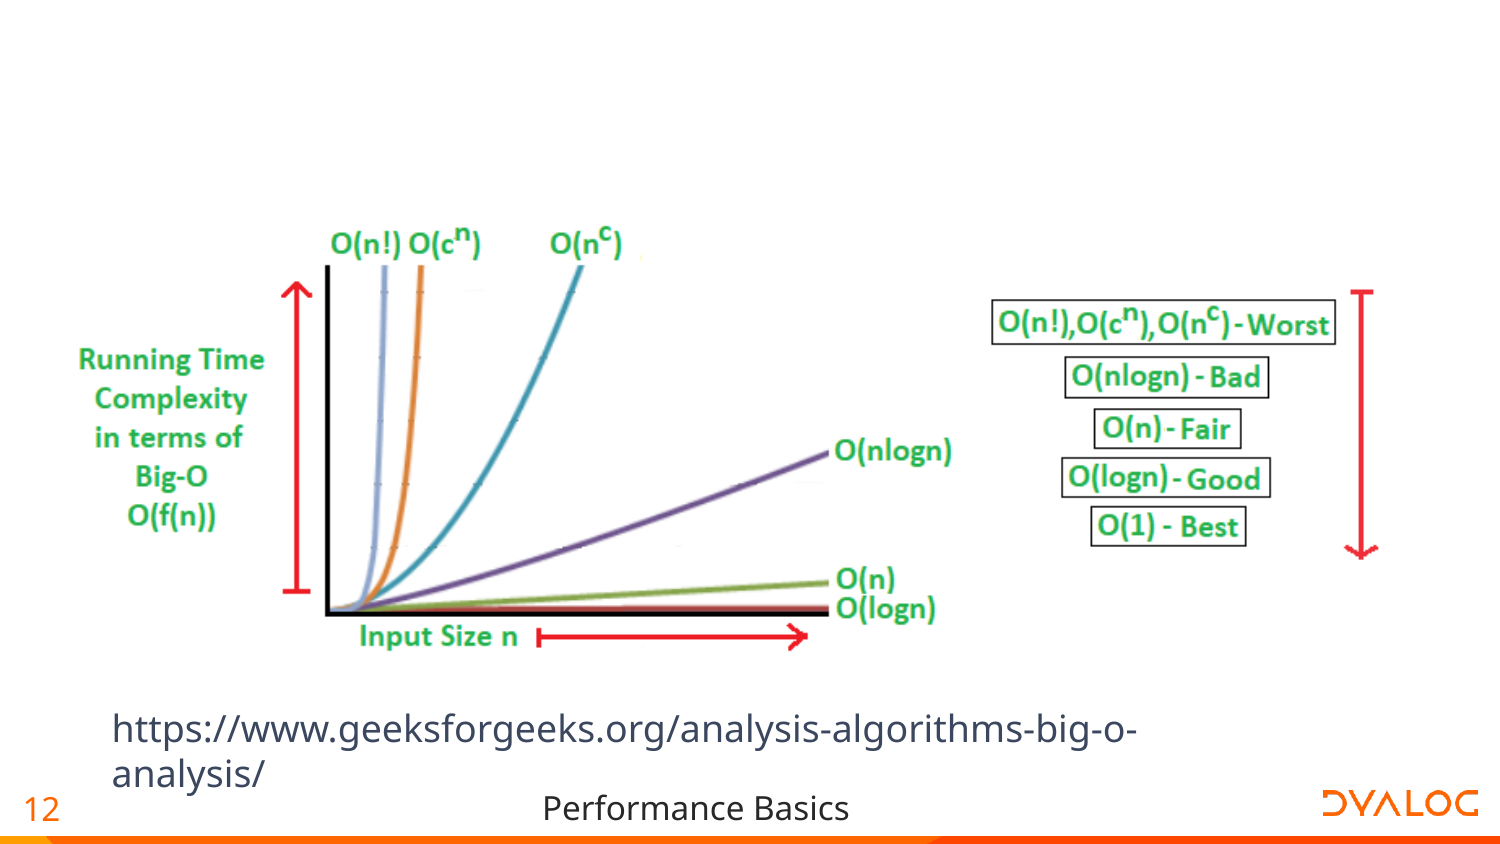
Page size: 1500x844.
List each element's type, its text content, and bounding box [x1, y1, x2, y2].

picture [0, 836, 96, 844]
picture [1278, 836, 1500, 844]
text_box https://www.geeksforgeeks.org/analysis-algorithms-big-o-analysis/ [96, 697, 1278, 844]
picture [1323, 790, 1478, 816]
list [41, 215, 1412, 657]
